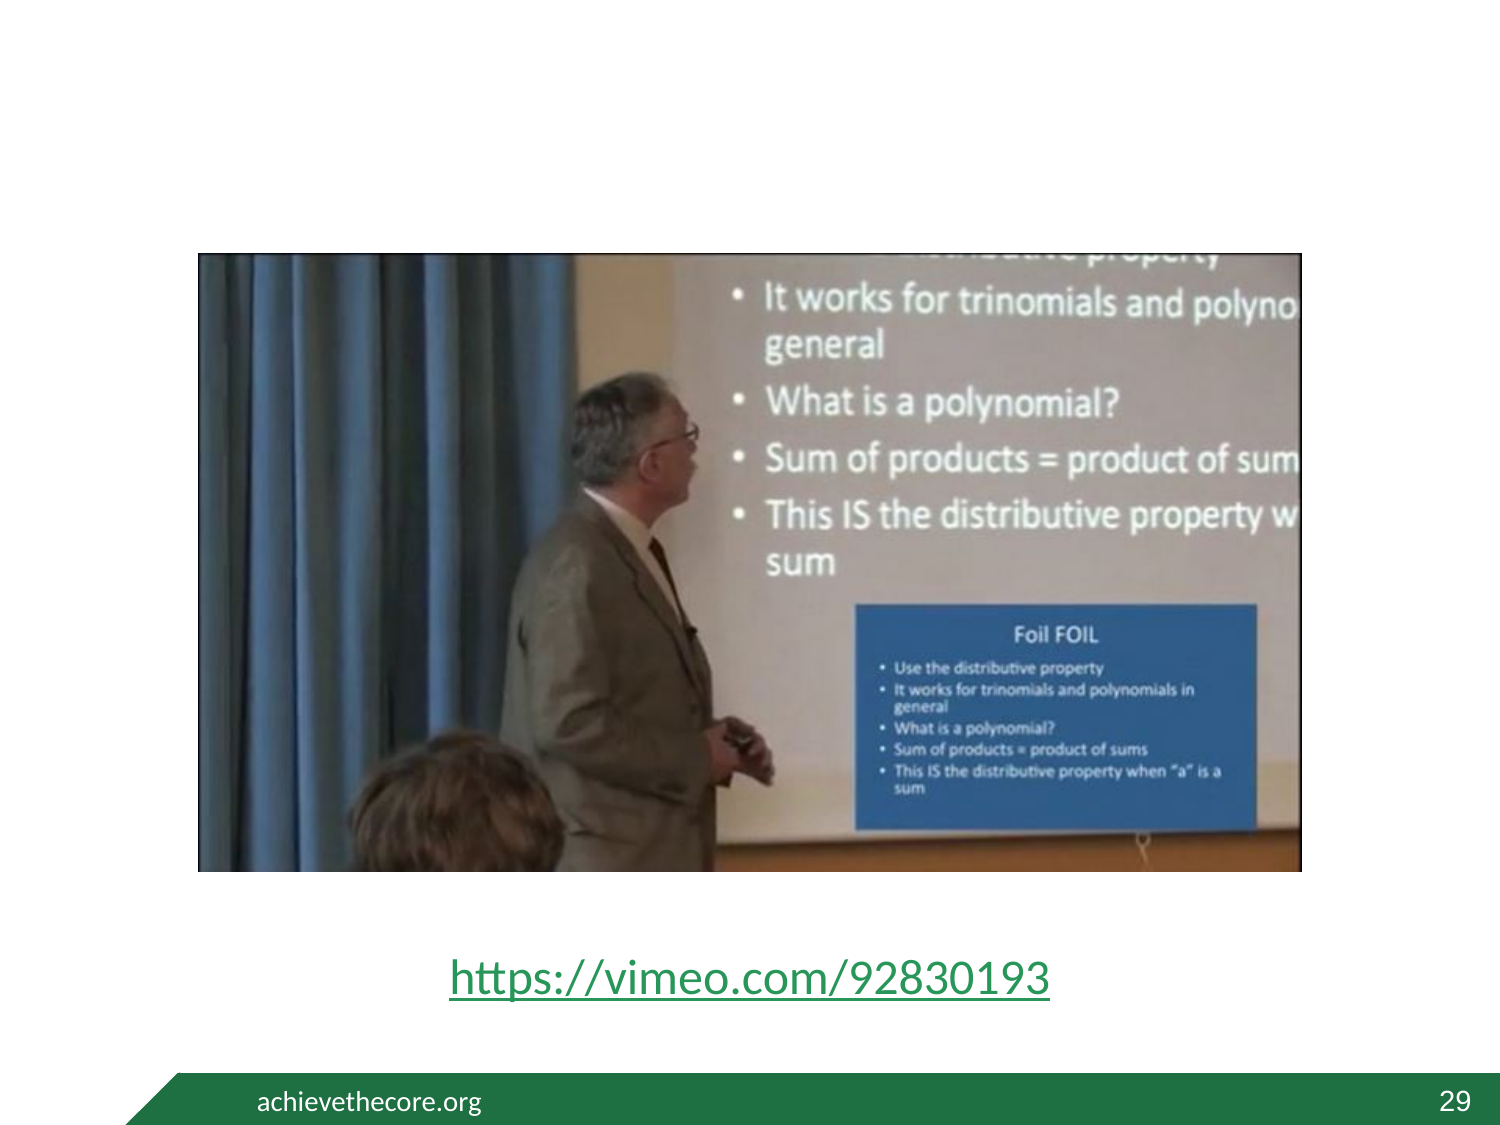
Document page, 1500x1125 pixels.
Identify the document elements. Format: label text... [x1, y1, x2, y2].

picture [198, 252, 1302, 873]
slide_number 29 [1136, 1073, 1487, 1125]
text_box https://vimeo.com/92830193 [434, 937, 1066, 1013]
